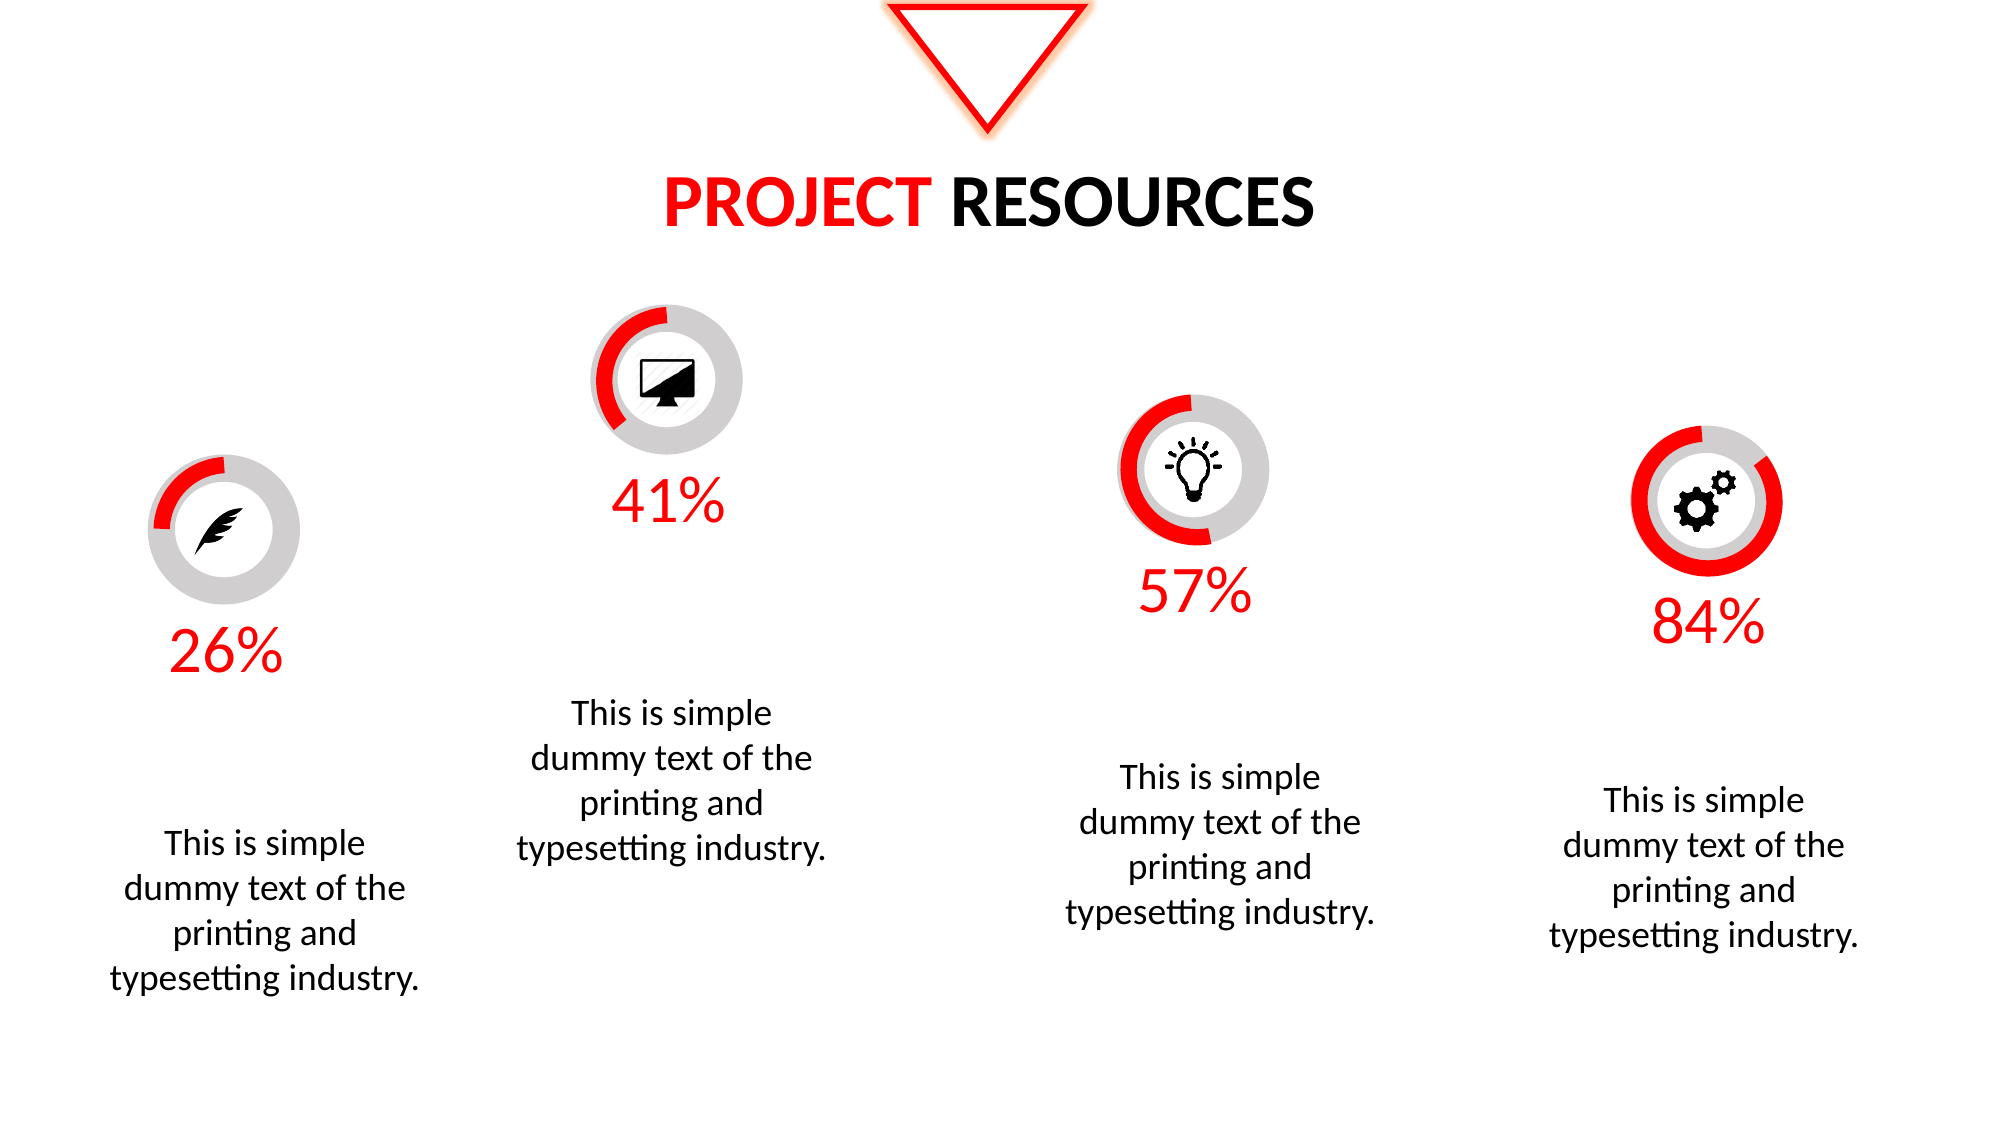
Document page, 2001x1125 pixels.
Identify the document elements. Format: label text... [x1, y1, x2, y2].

text_box [1649, 424, 1768, 559]
text_box [595, 305, 669, 432]
text_box 41% [592, 446, 746, 546]
text_box [1115, 400, 1161, 536]
text_box [1630, 424, 1784, 567]
text_box This is simple dummy text of the printing and typesetting industry. [498, 630, 846, 925]
text_box [1138, 393, 1271, 536]
text_box PROJECT RESOURCES [629, 149, 1351, 243]
text_box This is simple dummy text of the printing and typesetting industry. [1046, 694, 1394, 989]
text_box [589, 303, 744, 446]
text_box [146, 453, 302, 596]
picture [1666, 462, 1743, 539]
text_box 26% [149, 596, 303, 696]
text_box [890, 5, 1085, 131]
text_box 57% [1118, 536, 1273, 636]
text_box This is simple dummy text of the printing and typesetting industry. [1530, 717, 1878, 1012]
picture [633, 349, 701, 416]
text_box 84% [1631, 567, 1786, 667]
picture [1161, 437, 1225, 502]
text_box [1119, 393, 1211, 536]
text_box [152, 455, 226, 531]
picture [194, 508, 243, 557]
text_box This is simple dummy text of the printing and typesetting industry. [91, 760, 439, 1055]
